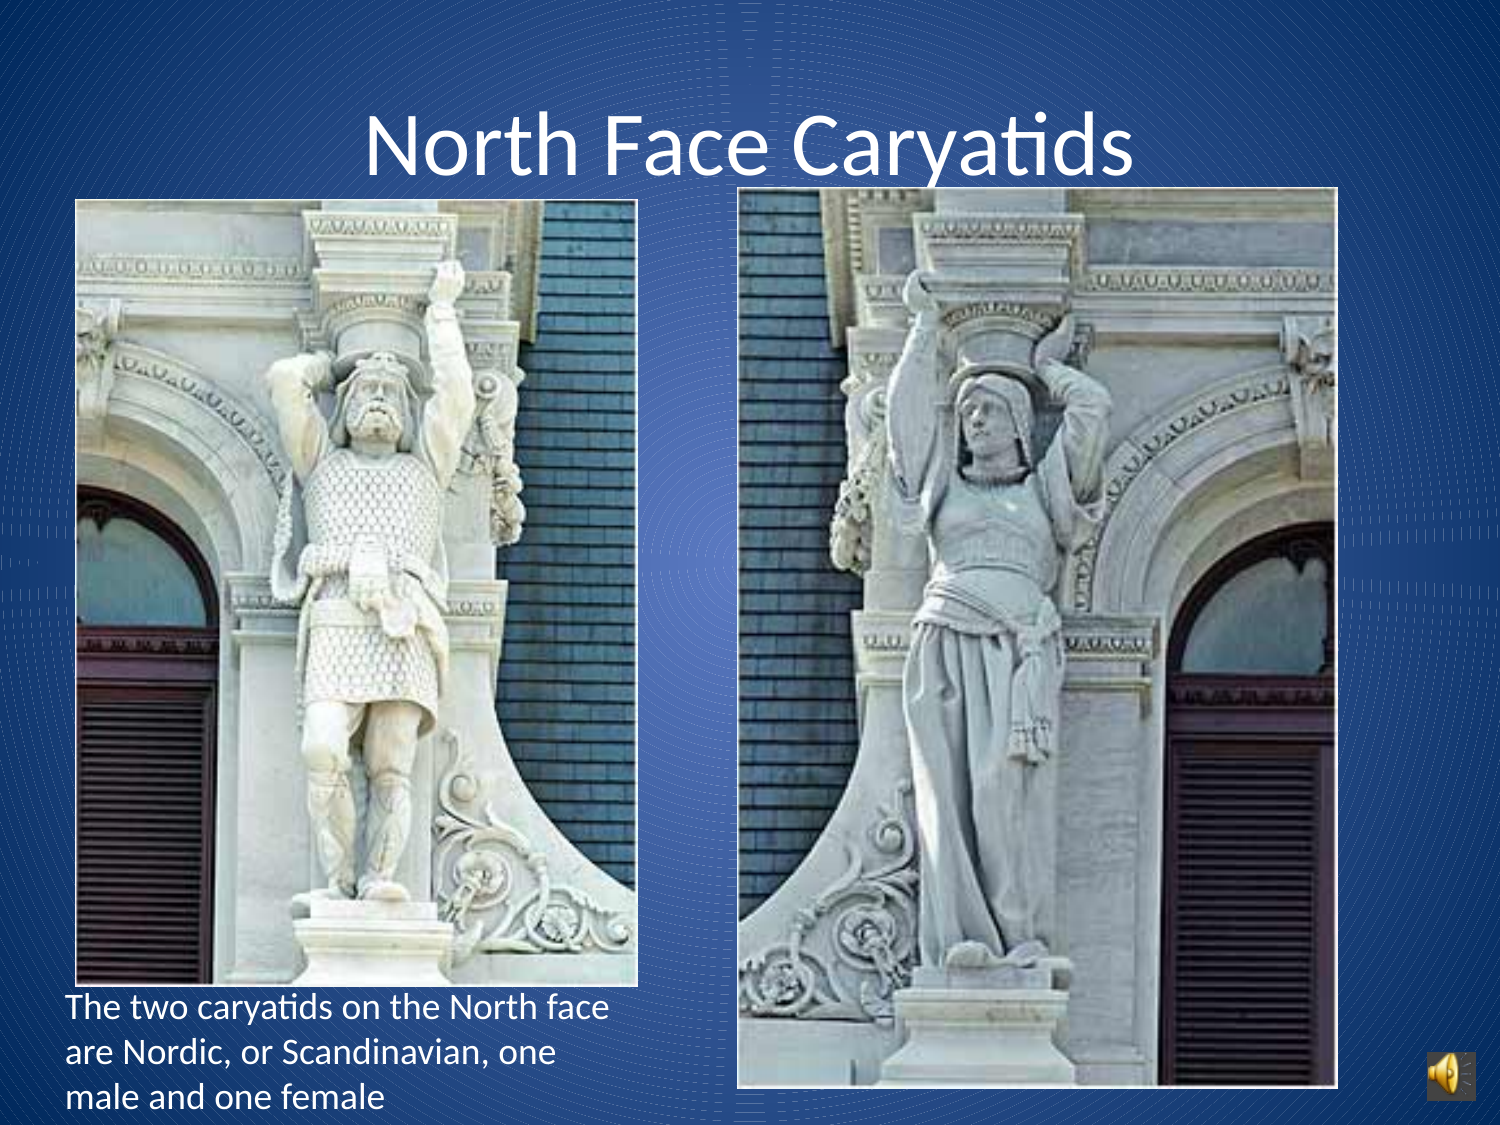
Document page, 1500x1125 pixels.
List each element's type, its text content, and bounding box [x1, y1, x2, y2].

picture [737, 187, 1338, 1089]
text_box The two caryatids on the North face are Nordic, or Scandinavian, one male and one female [49, 974, 638, 1125]
title North Face Caryatids [75, 45, 1425, 233]
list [74, 199, 638, 988]
picture [1426, 1051, 1477, 1102]
